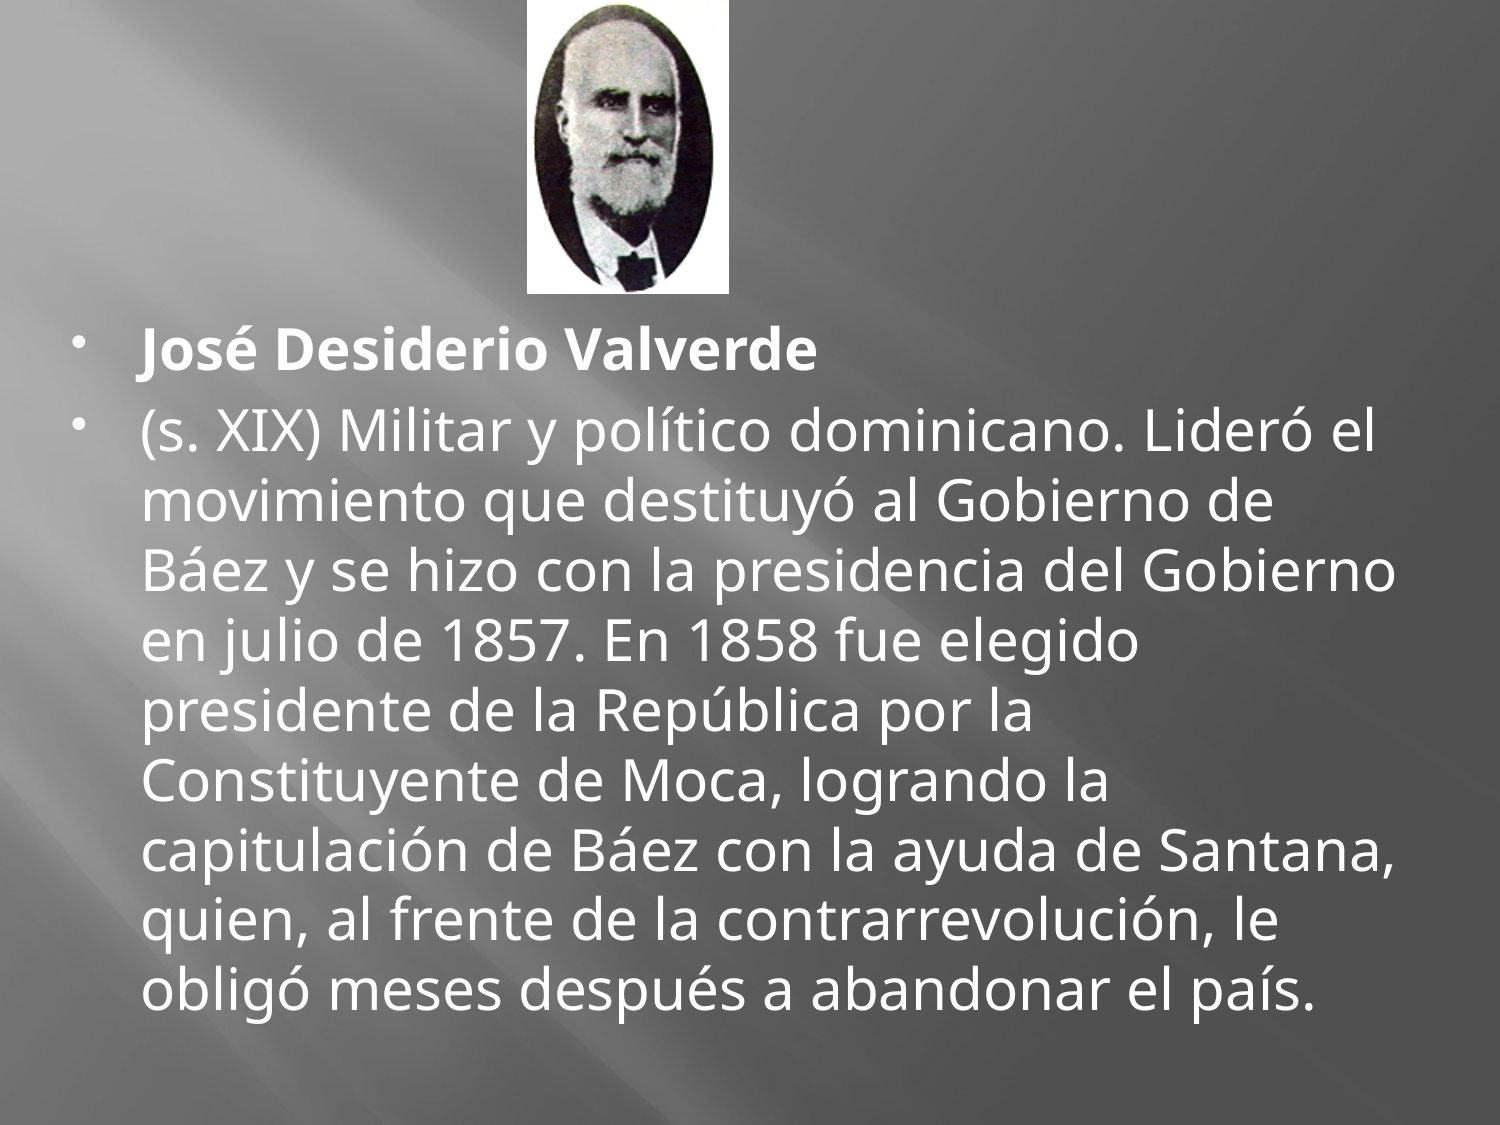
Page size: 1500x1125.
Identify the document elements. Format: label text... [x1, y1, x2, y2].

list José Desiderio Valverde (s. XIX) Militar y político dominicano. Lideró el movimiento que destituyó al Gobierno de Báez y se hizo con la presidencia del Gobierno en julio de 1857. En 1858 fue elegido presidente de la República por la Constituyente de Moca, logrando la capitulación de Báez con la ayuda de Santana, quien, al frente de la contrarrevolución, le obligó meses después a abandonar el país. [35, 304, 1425, 1090]
picture [527, 0, 730, 294]
